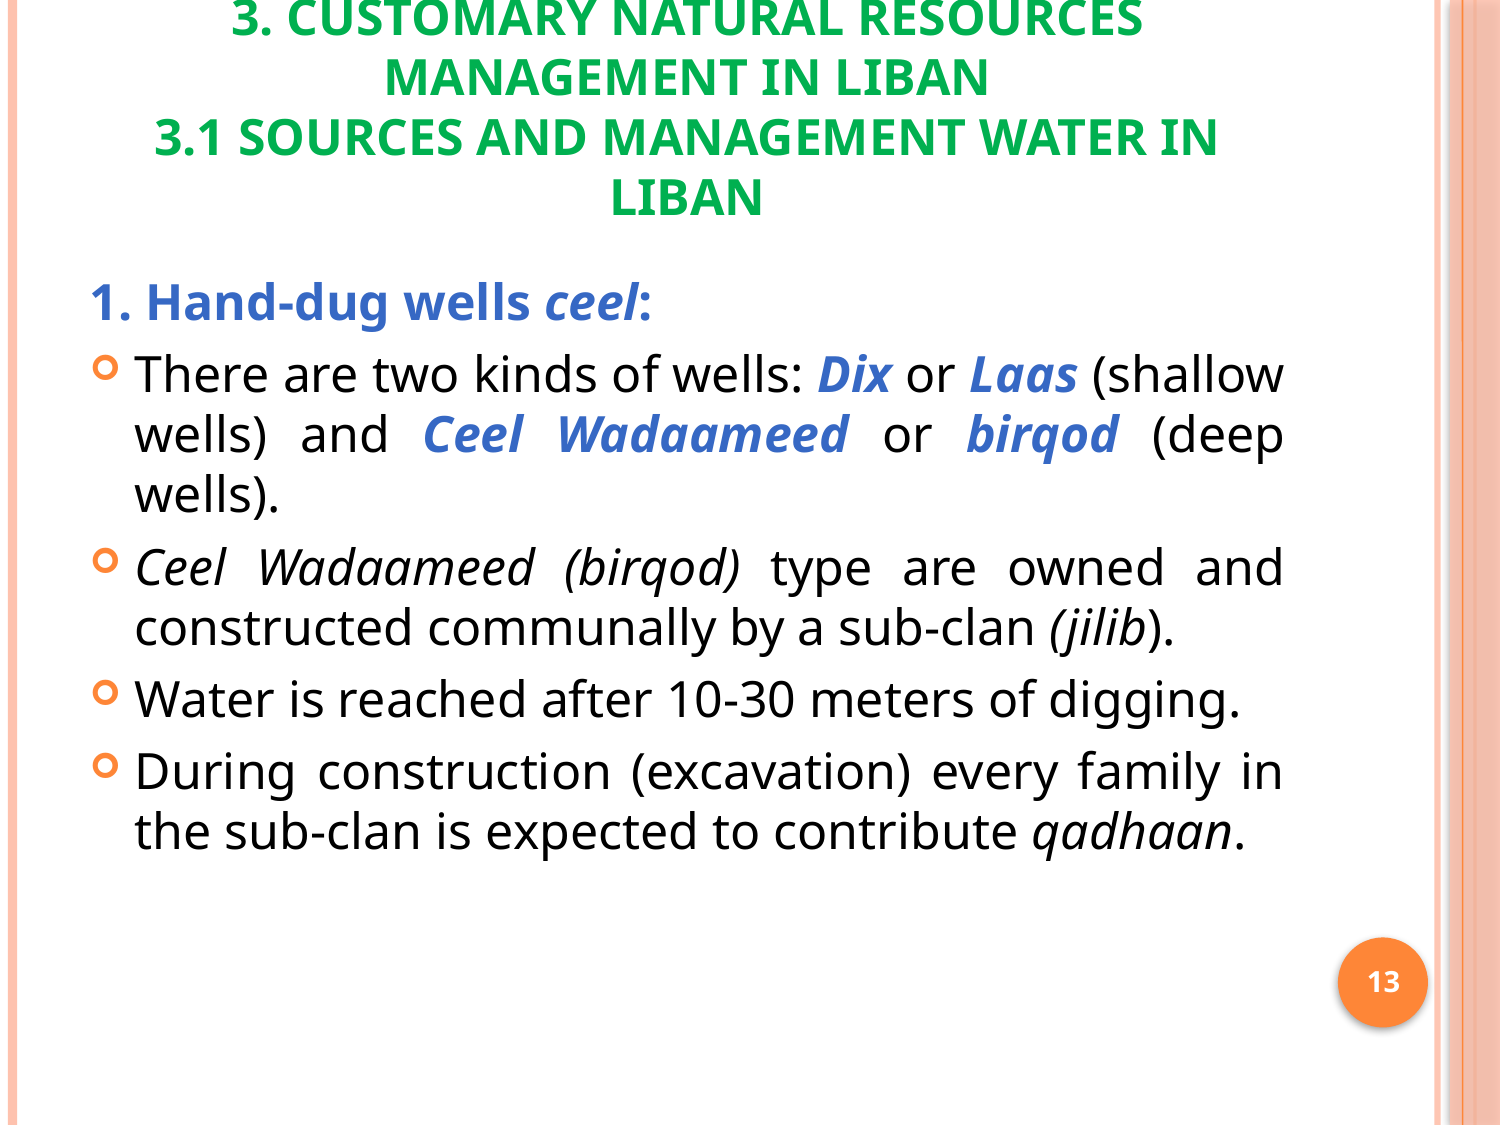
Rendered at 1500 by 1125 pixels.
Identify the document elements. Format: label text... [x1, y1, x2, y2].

list 1. Hand-dug wells ceel: There are two kinds of wells: Dix or Laas (shallow wells) and Ceel Wadaameed or birqod (deep wells). Ceel Wadaameed (birqod) type are owned and constructed communally by a sub-clan (jilib). Water is reached after 10-30 meters of digging. During construction (excavation) every family in the sub-clan is expected to contribute qadhaan. [75, 262, 1300, 1062]
slide_number 13 [1333, 940, 1434, 1027]
title 3. Customary Natural Resources Management in Liban 3.1 Sources and Management Water In Liban [75, 45, 1300, 233]
